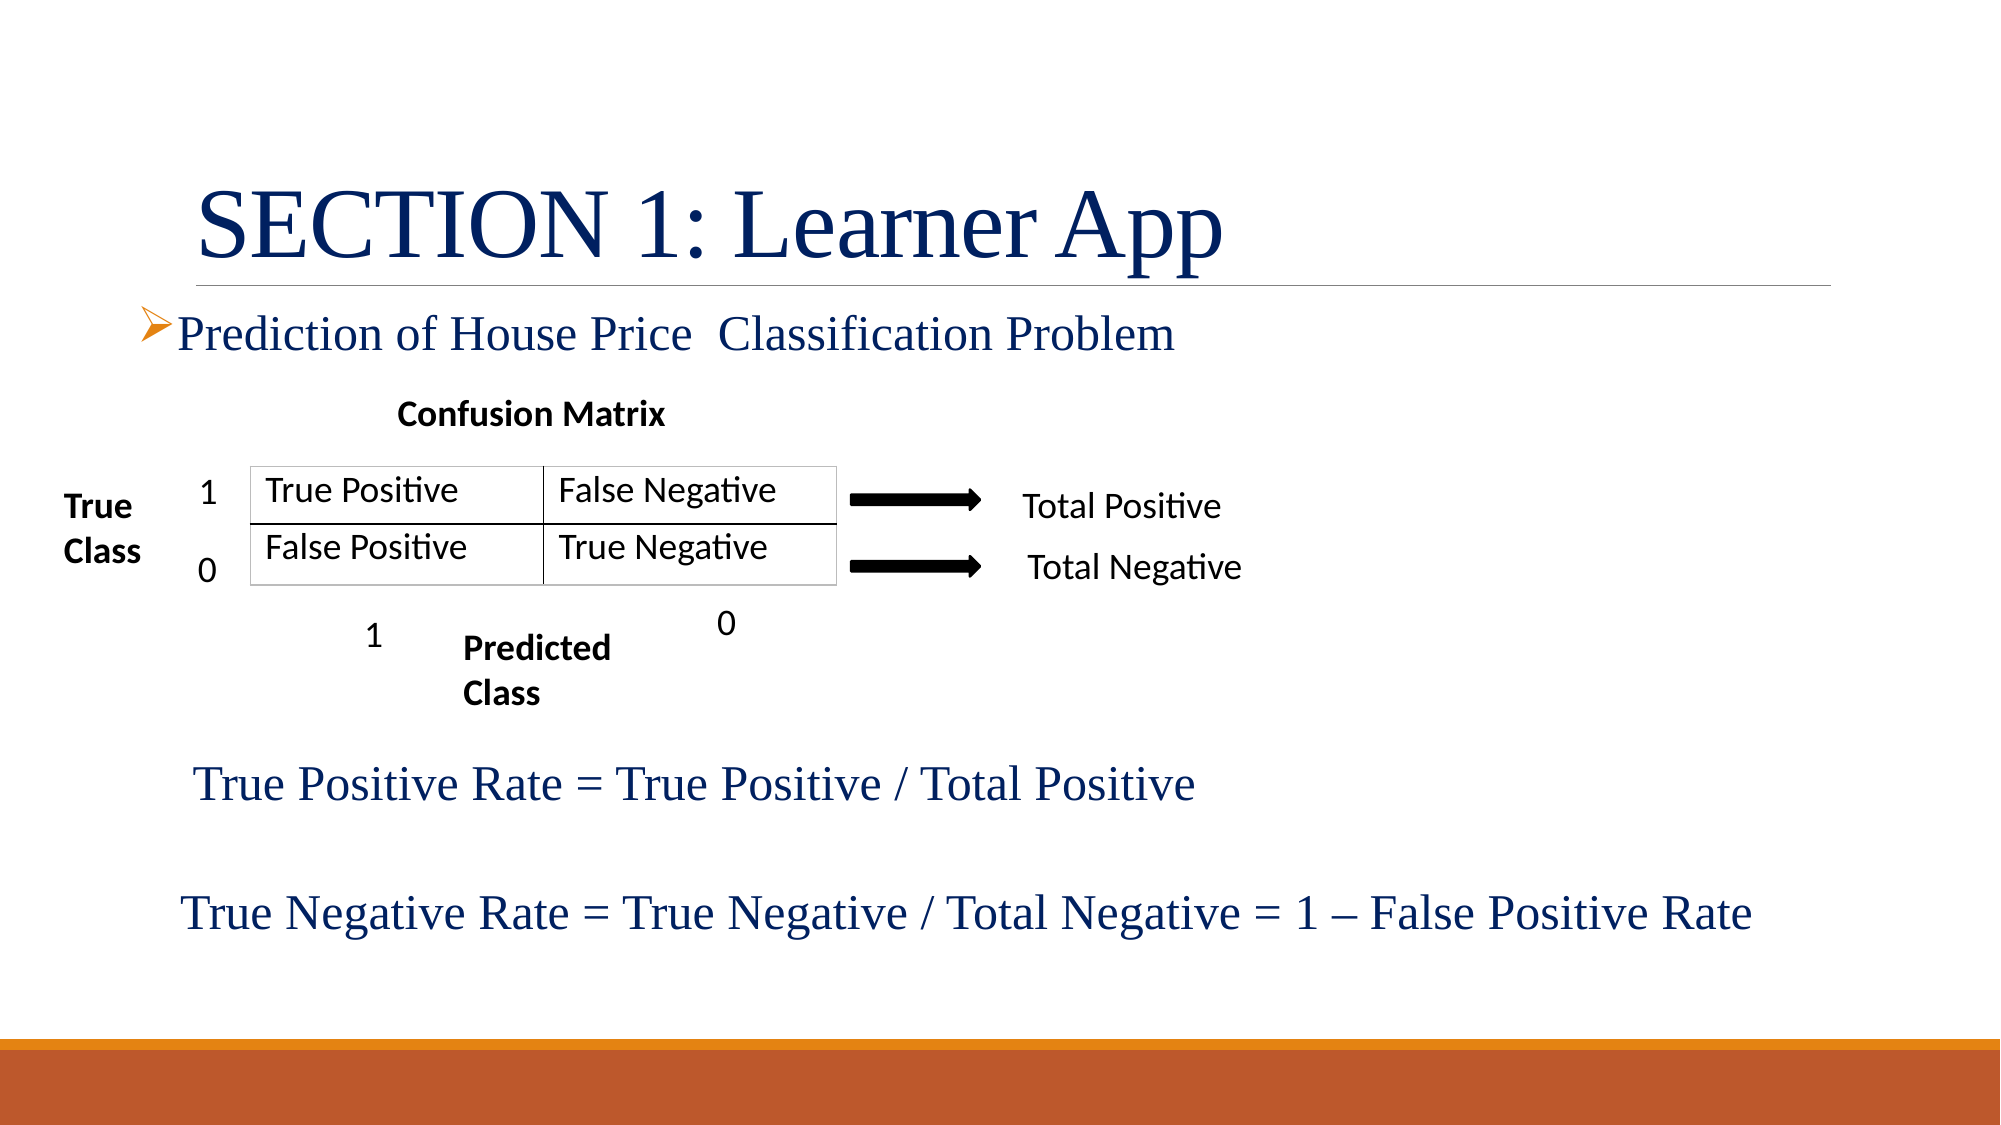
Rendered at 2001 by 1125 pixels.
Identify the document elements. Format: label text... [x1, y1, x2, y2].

table_cell False Positive [251, 525, 543, 584]
text_box 1 [183, 459, 251, 520]
text_box 0 [702, 590, 769, 651]
table_header True Positive [251, 467, 543, 523]
text_box [849, 488, 981, 512]
text_box Total Negative [1012, 534, 1316, 595]
text_box Predicted Class [448, 616, 660, 721]
text_box 1 [349, 603, 416, 663]
text_box Total Positive [1007, 473, 1311, 534]
table_cell True Negative [544, 525, 836, 584]
table_header False Negative [544, 467, 836, 523]
text_box Prediction of House Price Classification Problem [137, 299, 1863, 1046]
title SECTION 1: Learner App [180, 47, 1830, 285]
text_box 0 [183, 537, 250, 598]
text_box [849, 554, 981, 578]
text_box Confusion Matrix [382, 381, 812, 442]
text_box True Class [49, 473, 189, 579]
